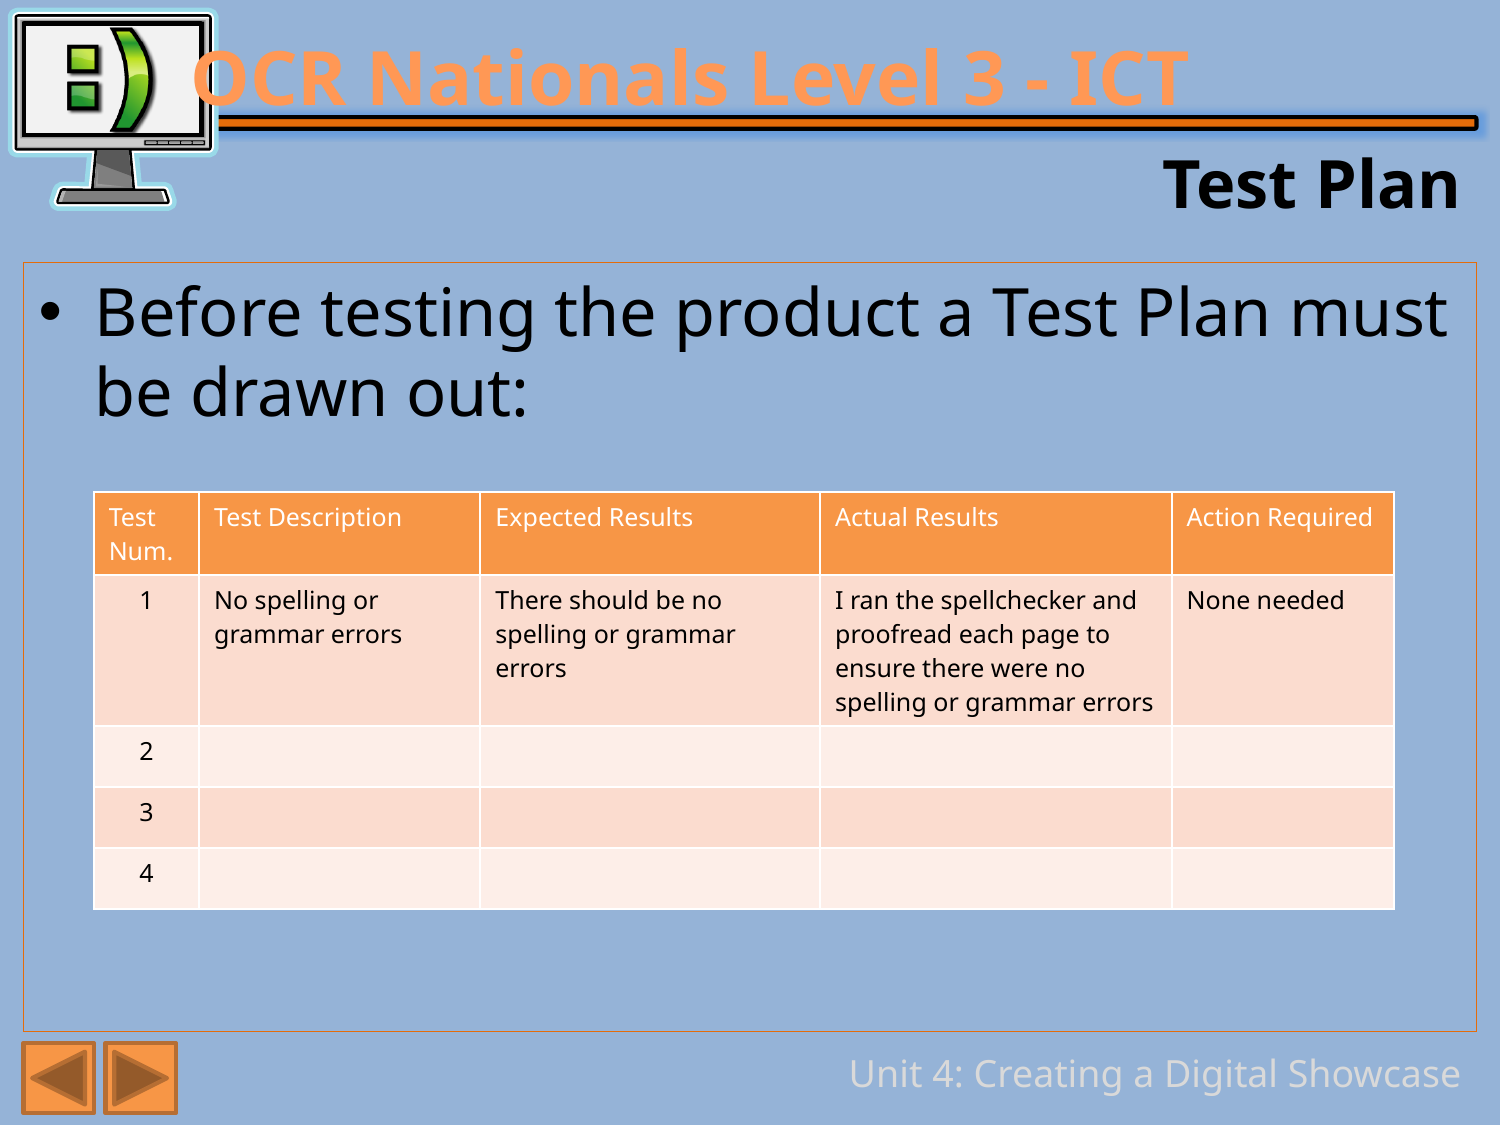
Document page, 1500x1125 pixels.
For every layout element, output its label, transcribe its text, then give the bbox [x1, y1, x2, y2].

table_header Action Required [1173, 493, 1393, 574]
table_cell No spelling or grammar errors [200, 576, 479, 725]
table_cell [200, 849, 479, 908]
table_cell There should be no spelling or grammar errors [481, 576, 819, 725]
table_cell [200, 727, 479, 786]
table_cell [821, 849, 1171, 908]
table_cell [481, 788, 819, 847]
table_header Actual Results [821, 493, 1171, 574]
table_cell I ran the spellchecker and proofread each page to ensure there were no spelling or grammar errors [821, 576, 1171, 725]
table_cell None needed [1173, 576, 1393, 725]
table_cell 4 [95, 849, 198, 908]
table_cell [821, 788, 1171, 847]
list Before testing the product a Test Plan must be drawn out: [23, 262, 1477, 1032]
table_cell [1173, 849, 1393, 908]
table_header Test Num. [95, 493, 198, 574]
table_cell 3 [95, 788, 198, 847]
table_header Expected Results [481, 493, 819, 574]
table_cell [200, 788, 479, 847]
table_header Test Description [200, 493, 479, 574]
title Test Plan [187, 117, 1477, 247]
table_cell [821, 727, 1171, 786]
picture [48, 21, 172, 139]
table_cell [1173, 788, 1393, 847]
table_cell [481, 849, 819, 908]
table_cell 2 [95, 727, 198, 786]
table_cell [1173, 727, 1393, 786]
table_cell [481, 727, 819, 786]
table_cell 1 [95, 576, 198, 725]
